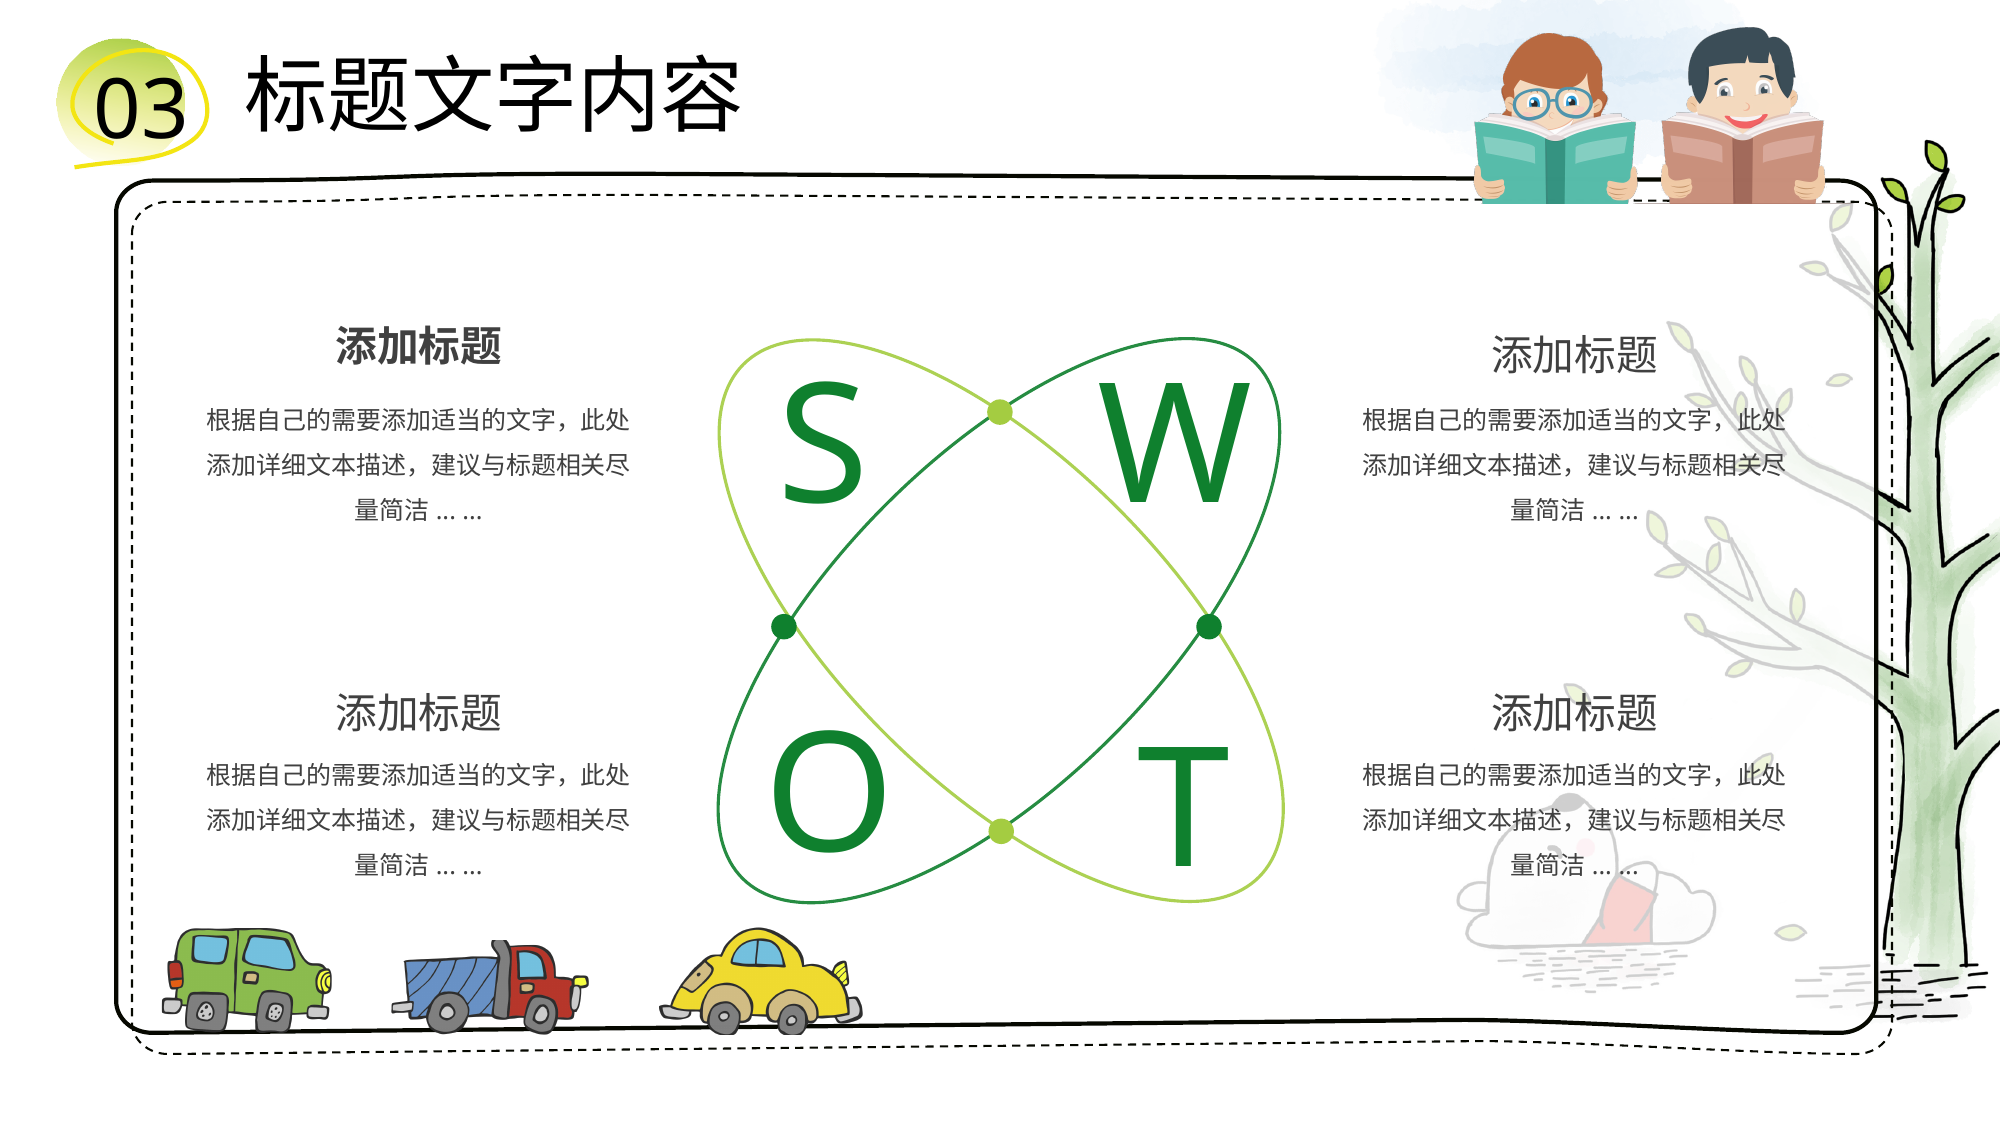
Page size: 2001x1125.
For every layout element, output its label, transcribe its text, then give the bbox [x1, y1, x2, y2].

text_box [717, 690, 749, 886]
text_box [1013, 730, 1122, 891]
text_box [909, 360, 989, 480]
text_box [987, 817, 1016, 846]
picture [1367, 0, 2000, 1125]
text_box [190, 311, 648, 534]
text_box [1195, 612, 1223, 641]
text_box [986, 398, 1014, 426]
picture [384, 940, 591, 1053]
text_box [190, 669, 648, 889]
text_box T [1122, 692, 1253, 908]
text_box [755, 344, 1281, 892]
text_box O [749, 677, 880, 893]
text_box [1156, 634, 1285, 884]
text_box [718, 349, 846, 614]
text_box S [762, 328, 909, 544]
text_box W [1082, 328, 1229, 544]
picture [161, 928, 346, 1040]
text_box [761, 893, 876, 904]
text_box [1346, 311, 1804, 534]
text_box 标题文字内容 [229, 34, 812, 150]
text_box 03 [78, 47, 204, 163]
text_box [1346, 669, 1804, 889]
text_box [770, 612, 798, 641]
picture [659, 922, 869, 1035]
